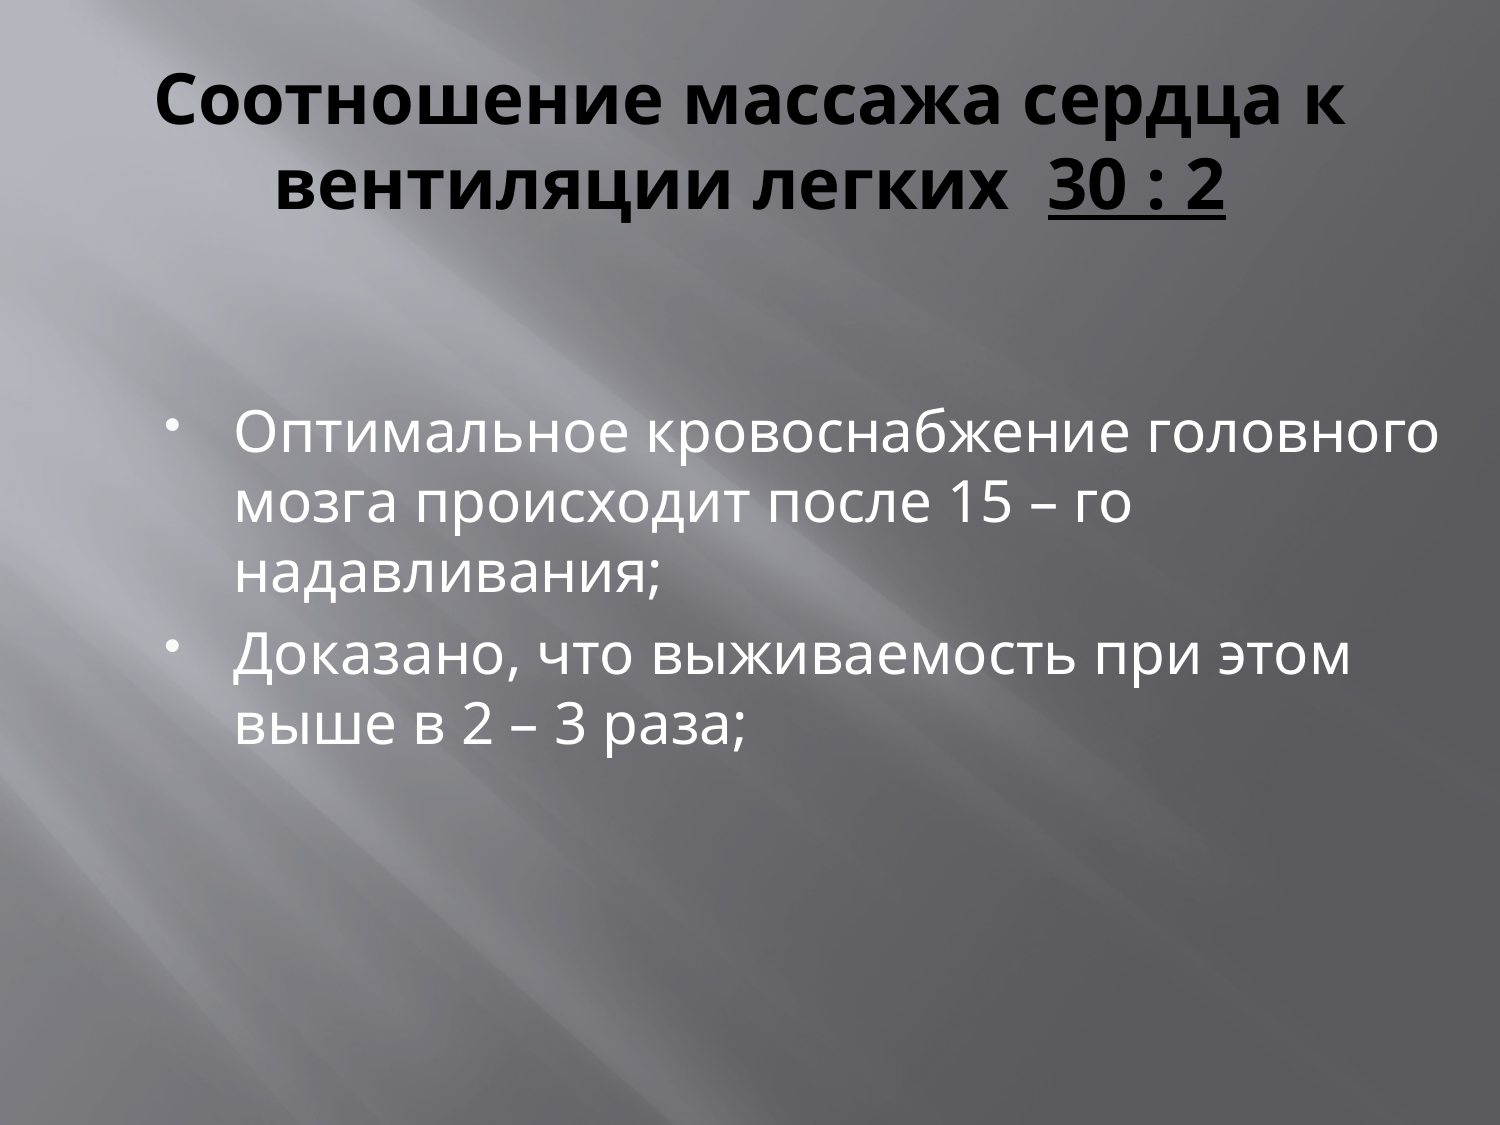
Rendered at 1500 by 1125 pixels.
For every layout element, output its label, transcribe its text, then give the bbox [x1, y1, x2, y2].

title Соотношение массажа сердца к вентиляции легких 30 : 2 [75, 45, 1425, 233]
list Оптимальное кровоснабжение головного мозга происходит после 15 – го надавливания; Доказано, что выживаемость при этом выше в 2 – 3 раза; [128, 386, 1469, 1006]
